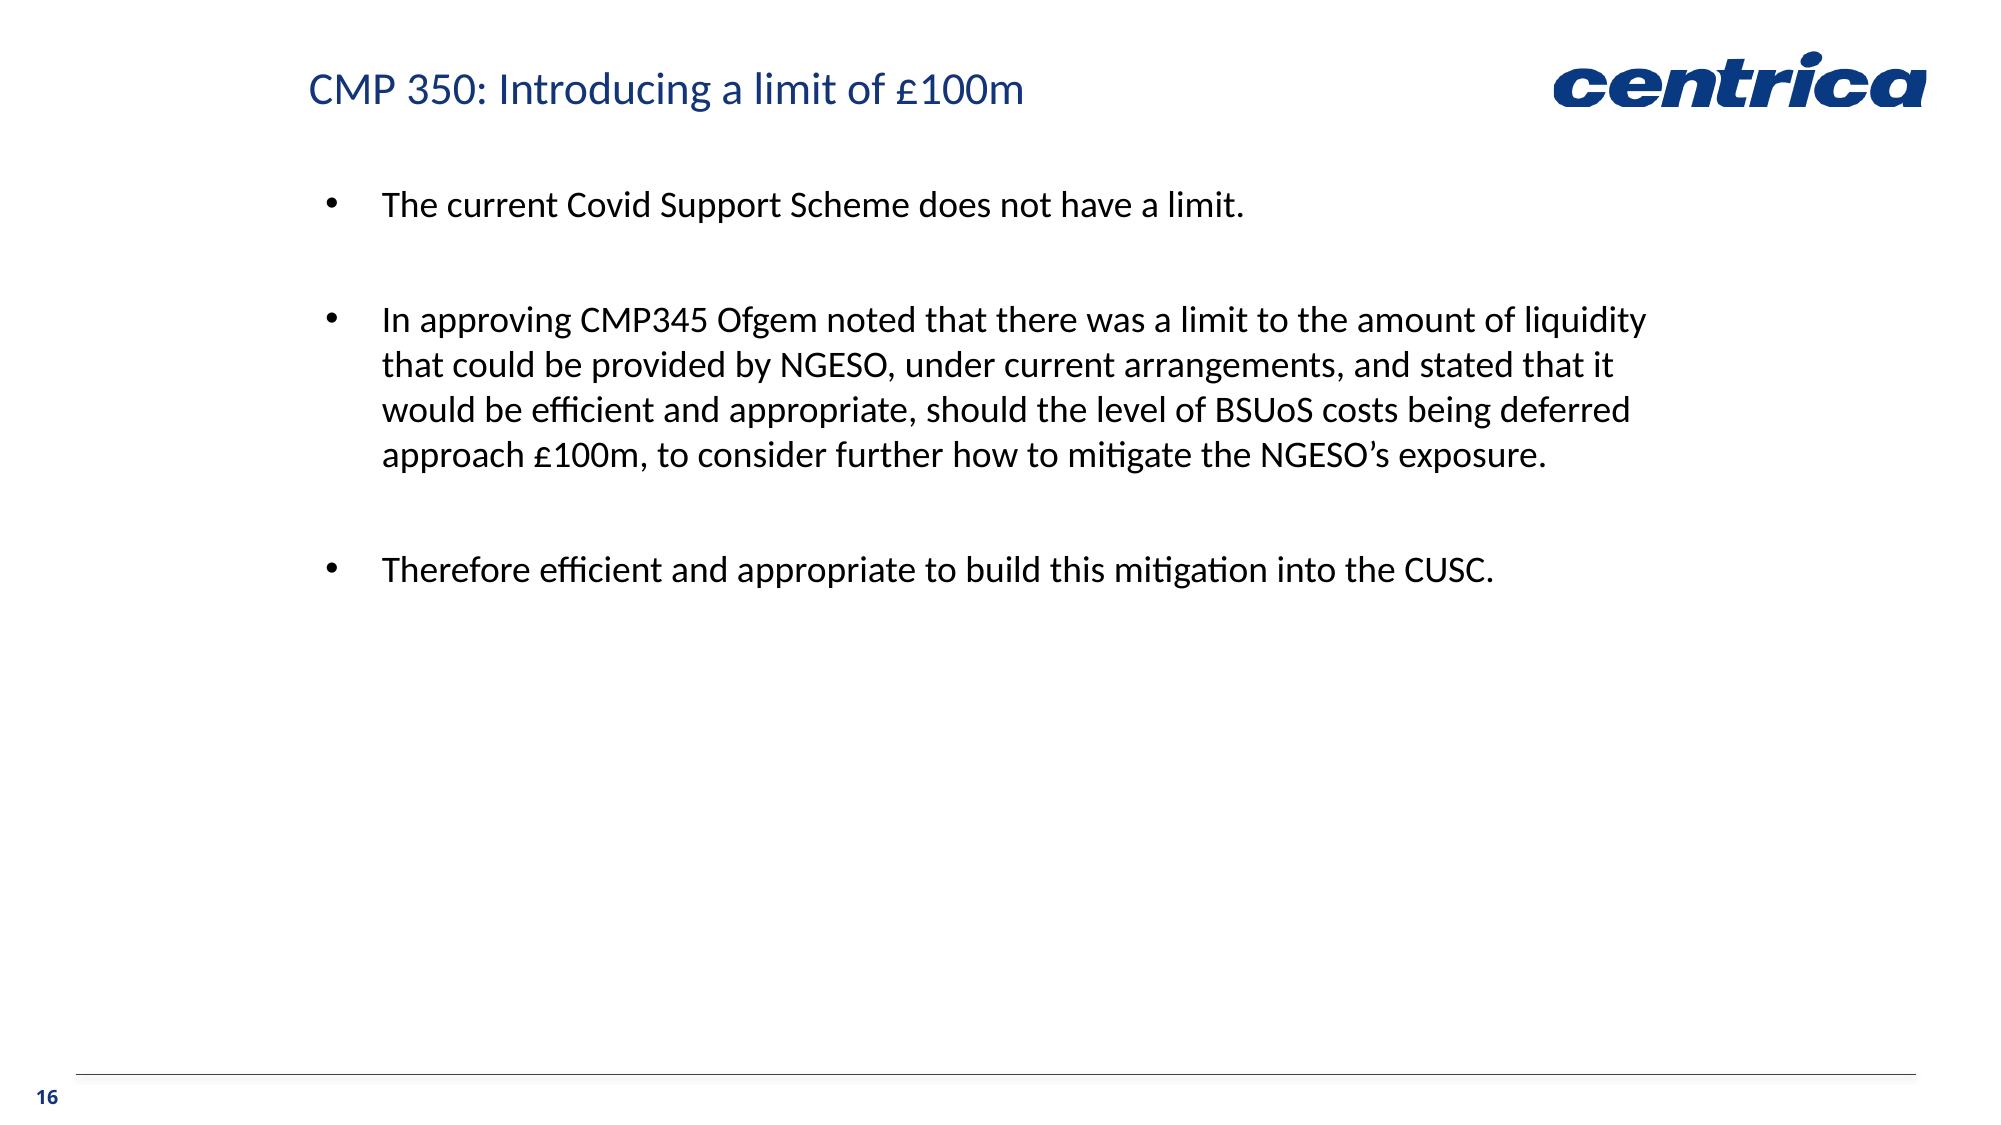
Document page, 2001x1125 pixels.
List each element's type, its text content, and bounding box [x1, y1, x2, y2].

text_box The current Covid Support Scheme does not have a limit. In approving CMP345 Ofgem noted that there was a limit to the amount of liquidity that could be provided by NGESO, under current arrangements, and stated that it would be efficient and appropriate, should the level of BSUoS costs being deferred approach £100m, to consider further how to mitigate the NGESO’s exposure. Therefore efficient and appropriate to build this mitigation into the CUSC. [310, 172, 1671, 598]
title CMP 350: Introducing a limit of £100m [309, 59, 1034, 115]
